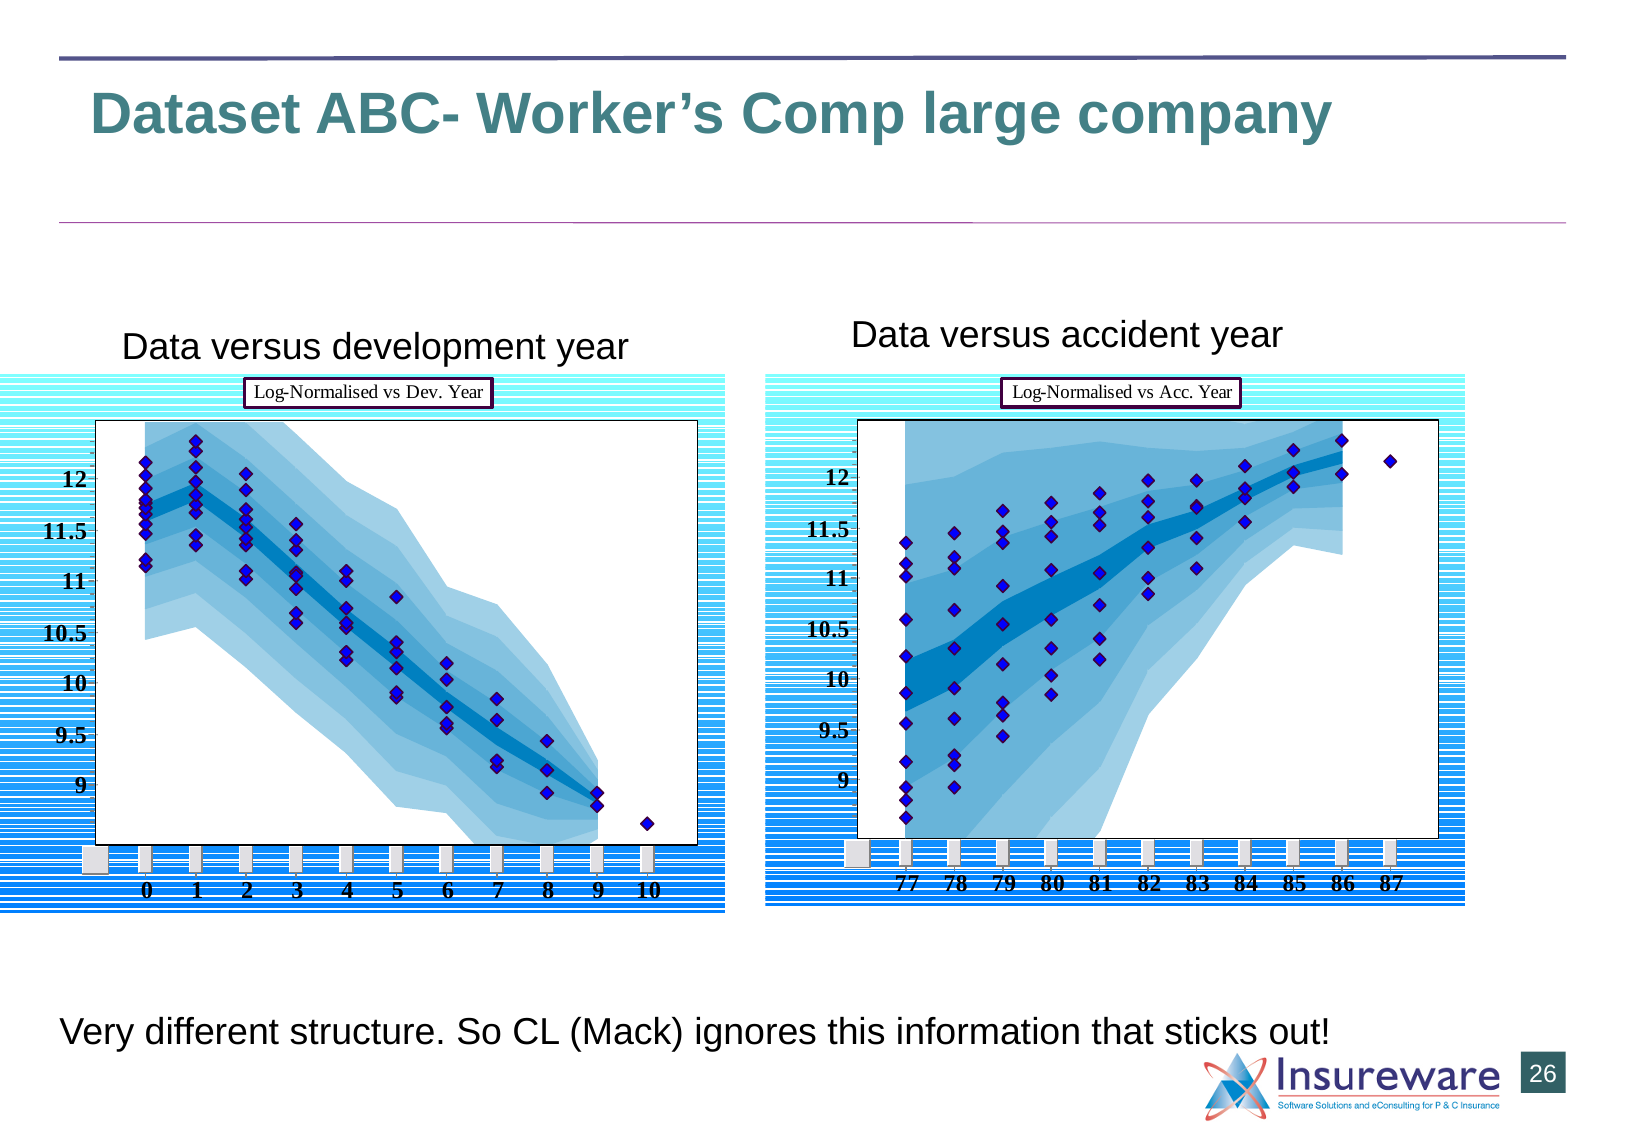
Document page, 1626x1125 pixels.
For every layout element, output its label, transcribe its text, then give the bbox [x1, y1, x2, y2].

text_box Data versus development year [106, 314, 645, 371]
title Dataset ABC- Worker’s Comp large company [90, 79, 1568, 204]
text_box Very different structure. So CL (Mack) ignores this information that sticks out! [44, 999, 1625, 1060]
slide_number 25 [1520, 1060, 1566, 1093]
text_box Data versus accident year [836, 302, 1304, 363]
picture [765, 373, 1466, 906]
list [0, 373, 726, 914]
picture [1202, 1060, 1500, 1122]
